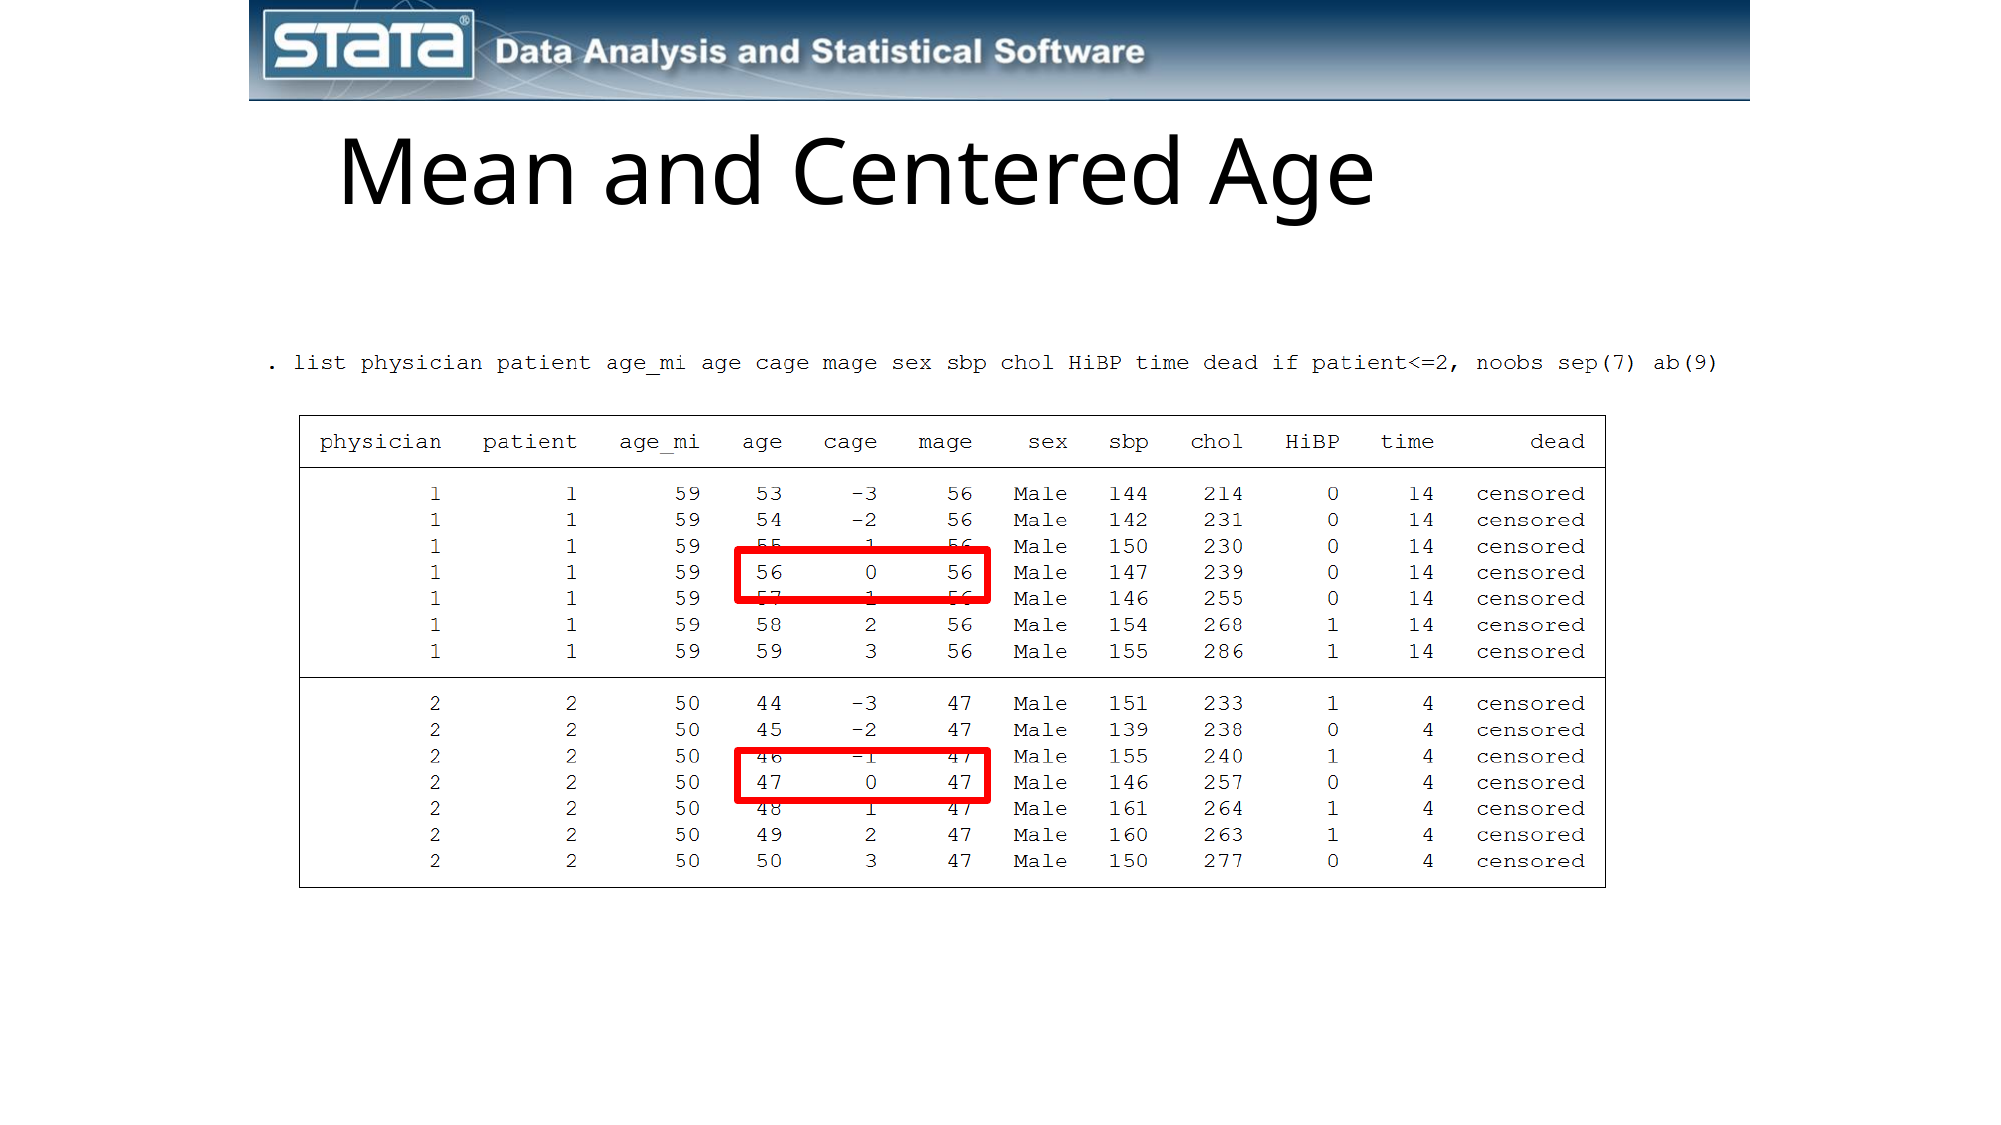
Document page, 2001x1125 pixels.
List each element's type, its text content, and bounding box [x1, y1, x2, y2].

title Mean and Centered Age [321, 101, 1671, 250]
picture [249, 0, 1750, 101]
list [262, 350, 1727, 901]
